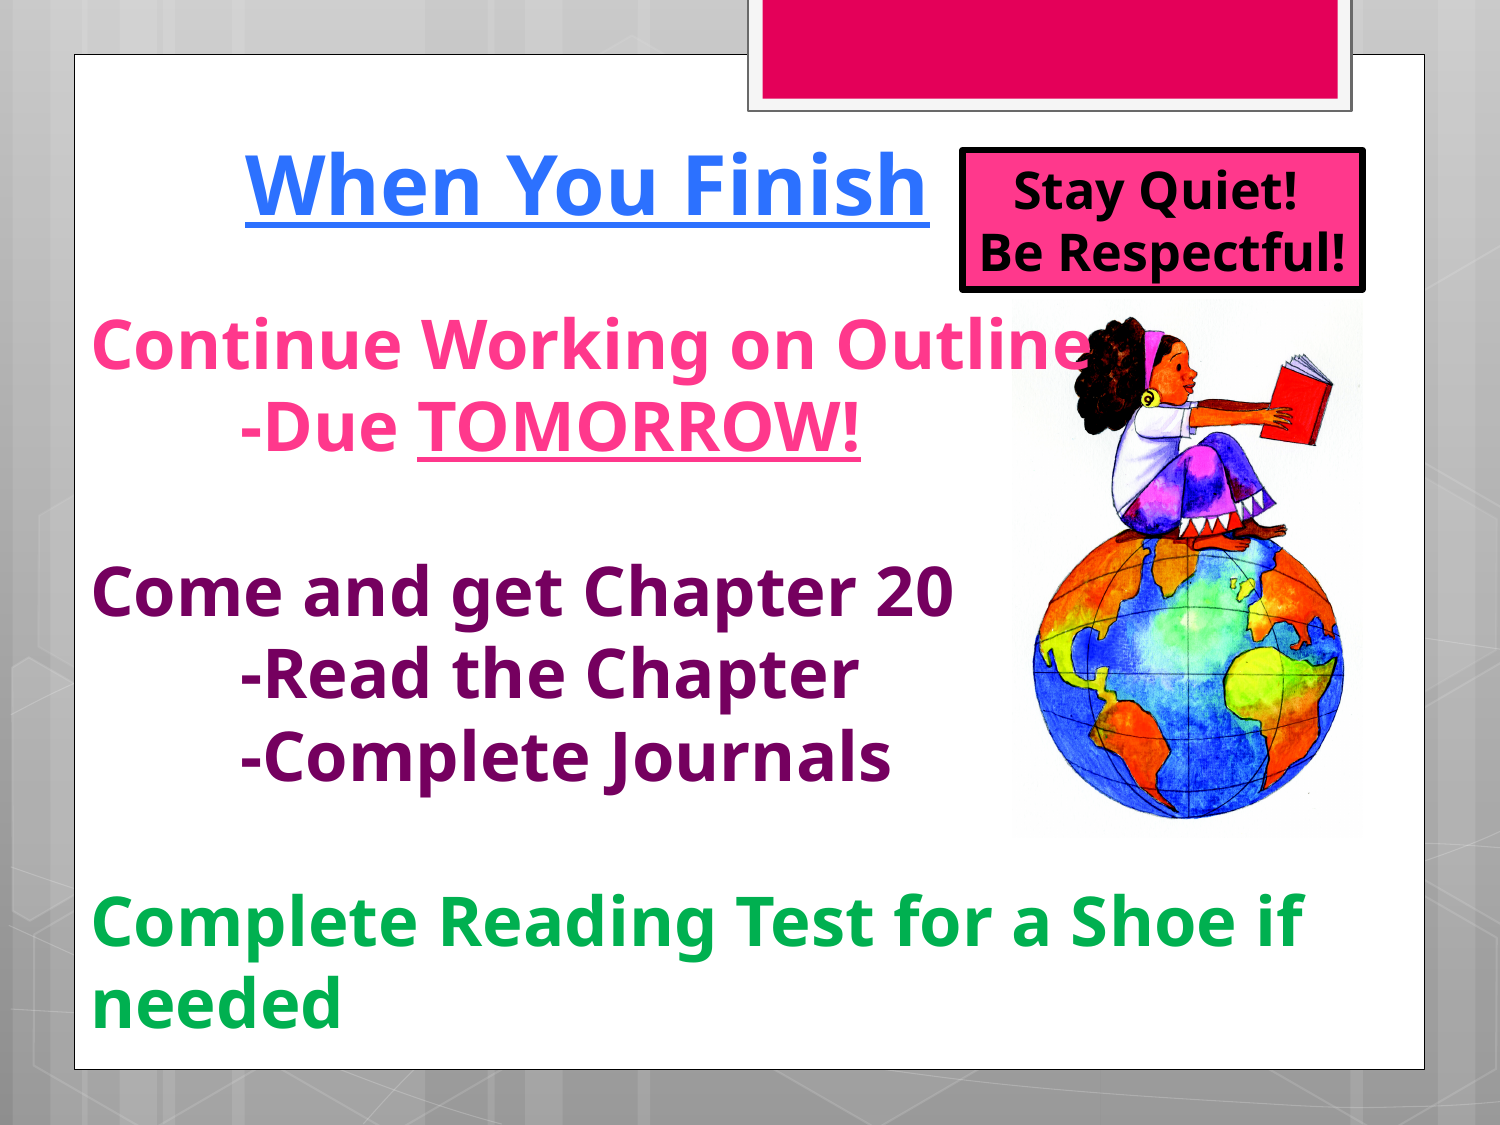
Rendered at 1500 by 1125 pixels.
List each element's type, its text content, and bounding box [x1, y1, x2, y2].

picture [1012, 299, 1363, 838]
title Continue Working on Outline -Due TOMORROW! Come and get Chapter 20 -Read the Chapter -Complete Journals Complete Reading Test for a Shoe if needed [75, 262, 1425, 1050]
text_box Stay Quiet! Be Respectful! [962, 149, 1363, 290]
text_box When You Finish [87, 125, 1088, 240]
